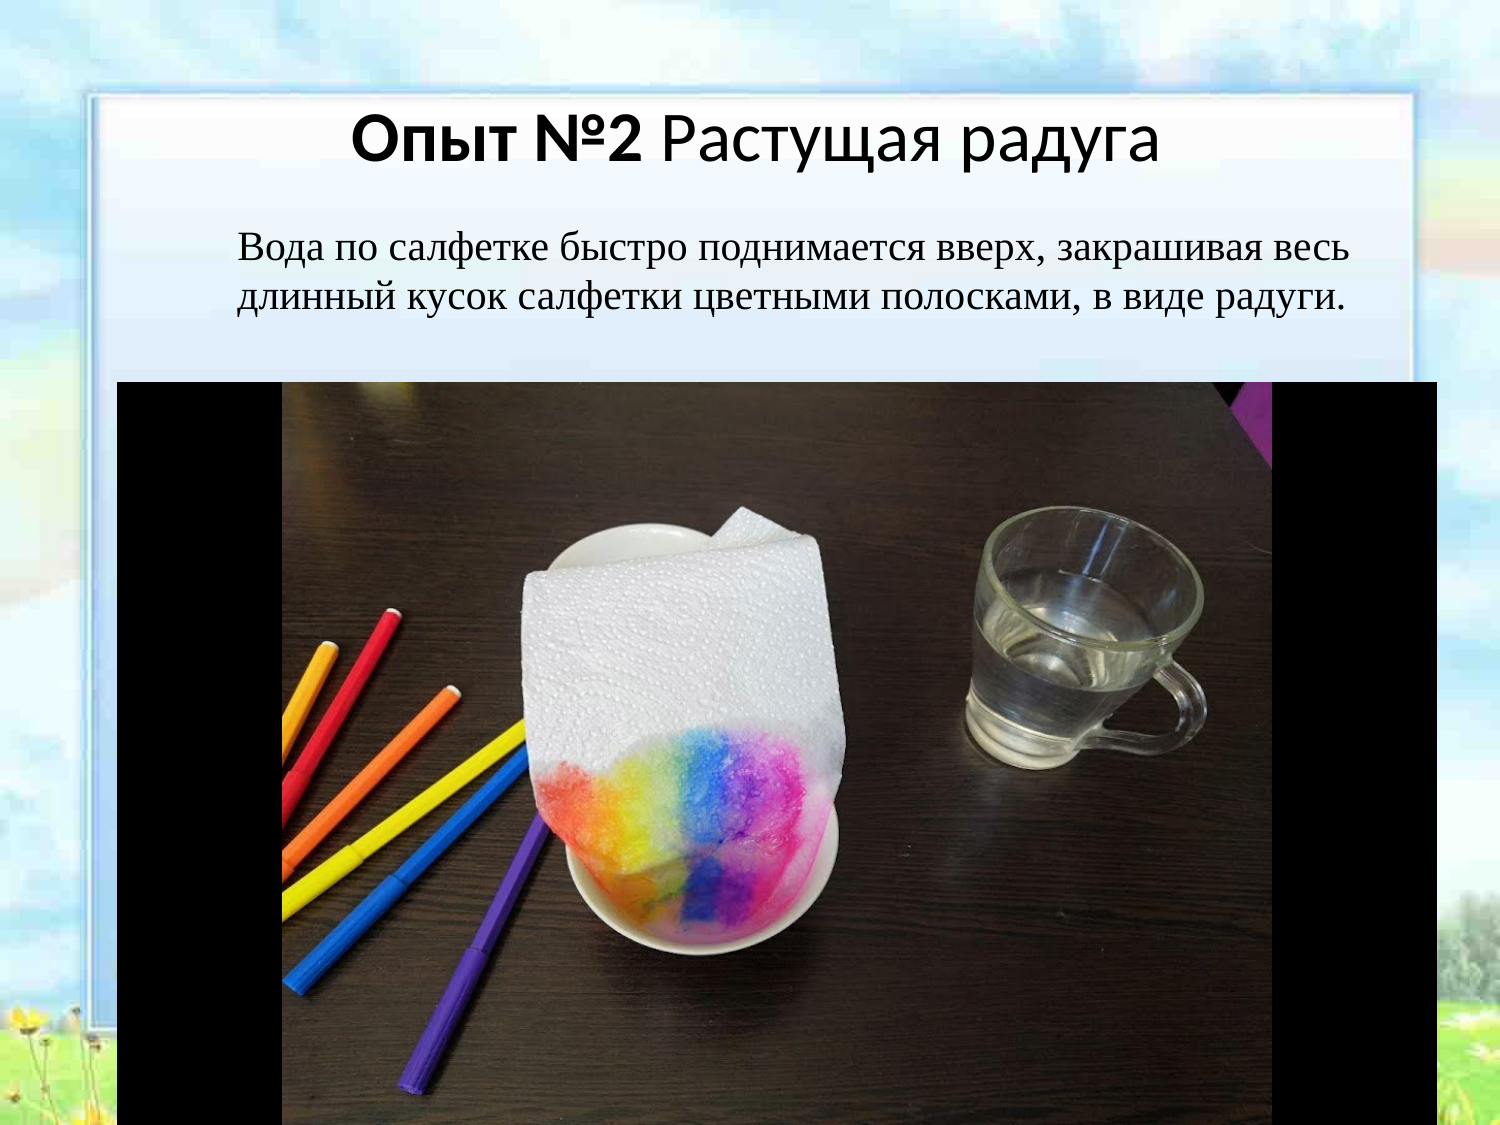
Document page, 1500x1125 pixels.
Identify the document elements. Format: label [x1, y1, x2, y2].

picture [0, 0, 1500, 1125]
list [116, 382, 1438, 1125]
